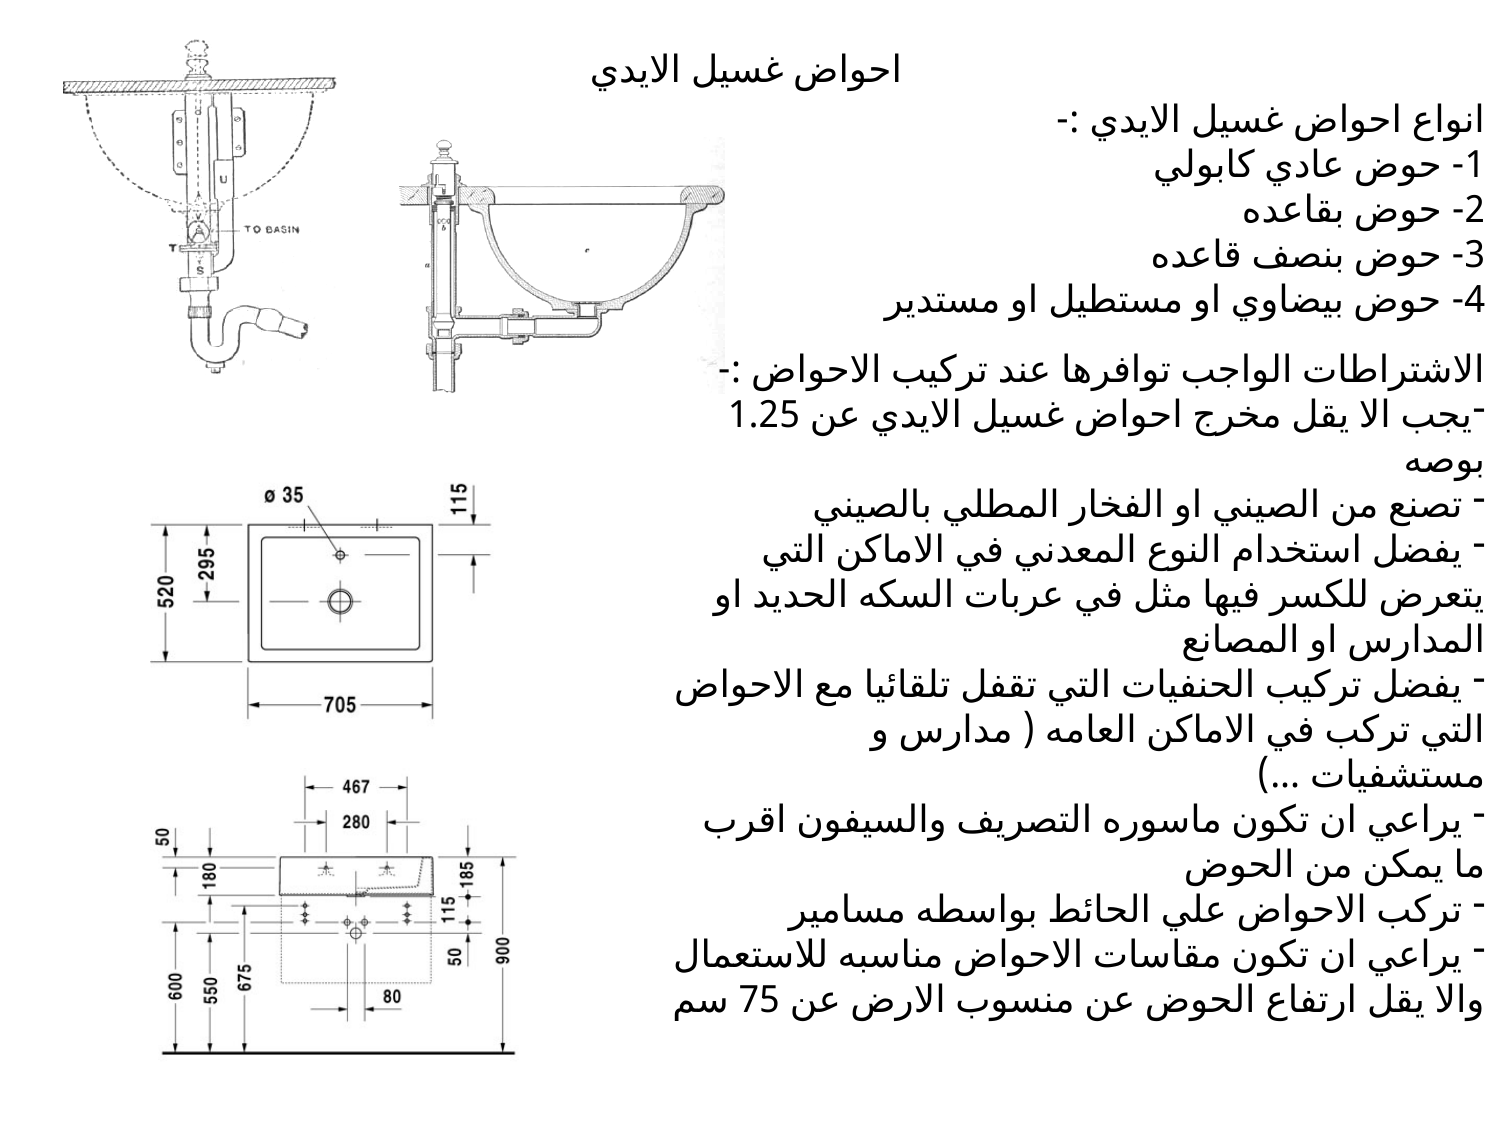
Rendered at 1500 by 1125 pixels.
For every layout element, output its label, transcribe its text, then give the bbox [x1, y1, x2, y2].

text_box الاشتراطات الواجب توافرها عند تركيب الاحواض :- يجب الا يقل مخرج احواض غسيل الايدي عن 1.25 بوصه تصنع من الصيني او الفخار المطلي بالصيني يفضل استخدام النوع المعدني في الاماكن التي يتعرض للكسر فيها مثل في عربات السكه الحديد او المدارس او المصانع يفضل تركيب الحنفيات التي تقفل تلقائيا مع الاحواض التي تركب في الاماكن العامه ( مدارس و مستشفيات ...) يراعي ان تكون ماسوره التصريف والسيفون اقرب ما يمكن من الحوض تركب الاحواض علي الحائط بواسطه مسامير يراعي ان تكون مقاسات الاحواض مناسبه للاستعمال والا يقل ارتفاع الحوض عن منسوب الارض عن 75 سم [650, 337, 1500, 1073]
picture [149, 466, 526, 1063]
picture [63, 37, 338, 376]
text_box انواع احواض غسيل الايدي :- 1- حوض عادي كابولي 2- حوض بقاعده 3- حوض بنصف قاعده 4- حوض بيضاوي او مستطيل او مستدير [800, 87, 1500, 328]
text_box احواض غسيل الايدي [574, 37, 1338, 98]
picture [399, 137, 726, 395]
